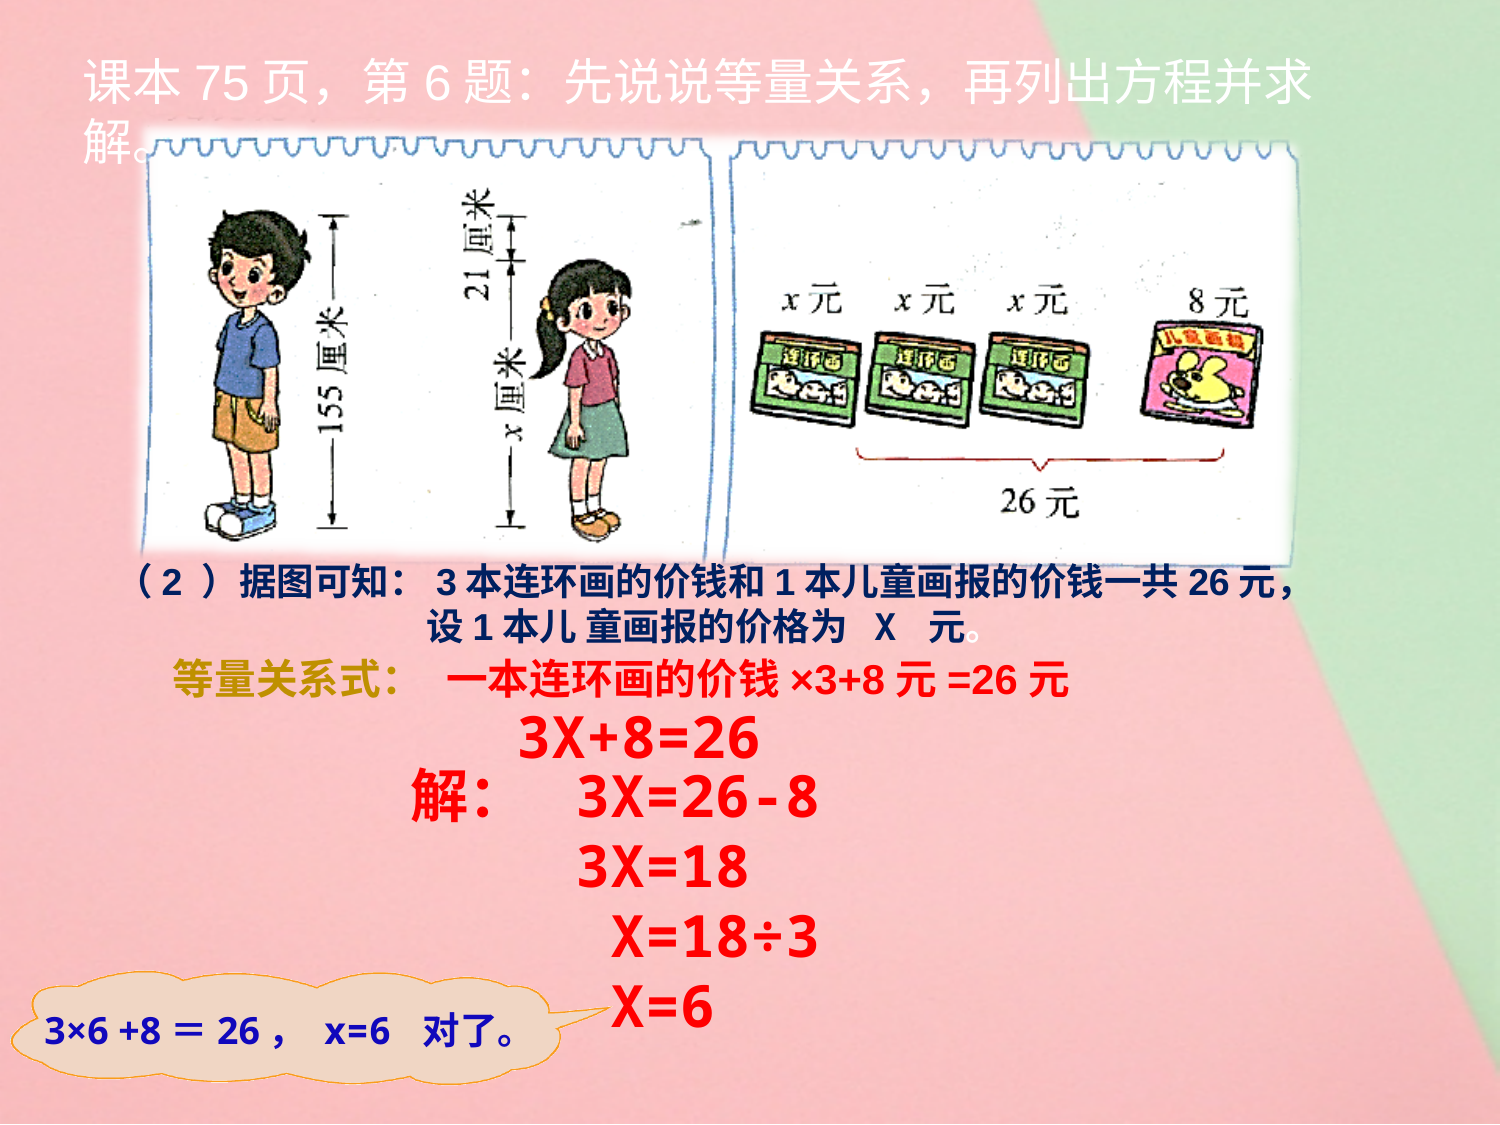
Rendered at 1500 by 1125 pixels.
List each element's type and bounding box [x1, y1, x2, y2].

picture [0, 0, 1500, 1125]
text_box [0, 964, 751, 1088]
